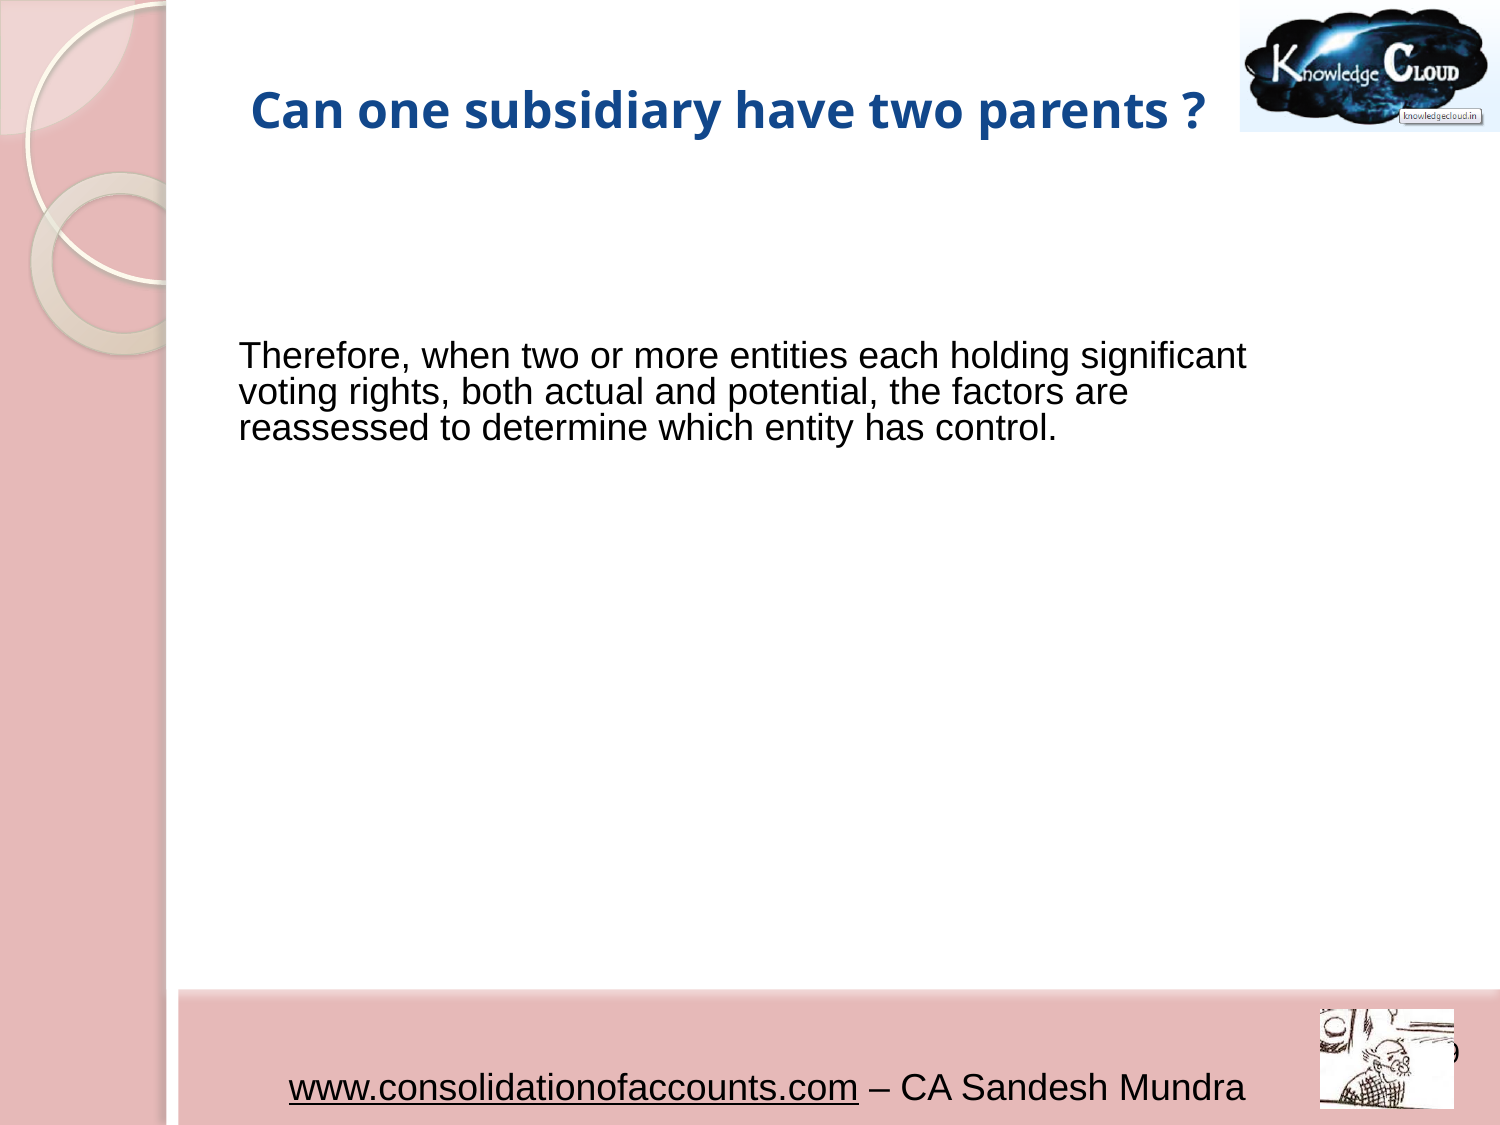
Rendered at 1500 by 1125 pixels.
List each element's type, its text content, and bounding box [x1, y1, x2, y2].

text_box Therefore, when two or more entities each holding significant voting rights, both actual and potential, the factors are reassessed to determine which entity has control. [223, 241, 1337, 455]
slide_number 29 [1413, 1034, 1488, 1113]
picture [1320, 1009, 1454, 1109]
title Can one subsidiary have two parents ? [235, 45, 1466, 233]
picture [1239, 0, 1500, 132]
